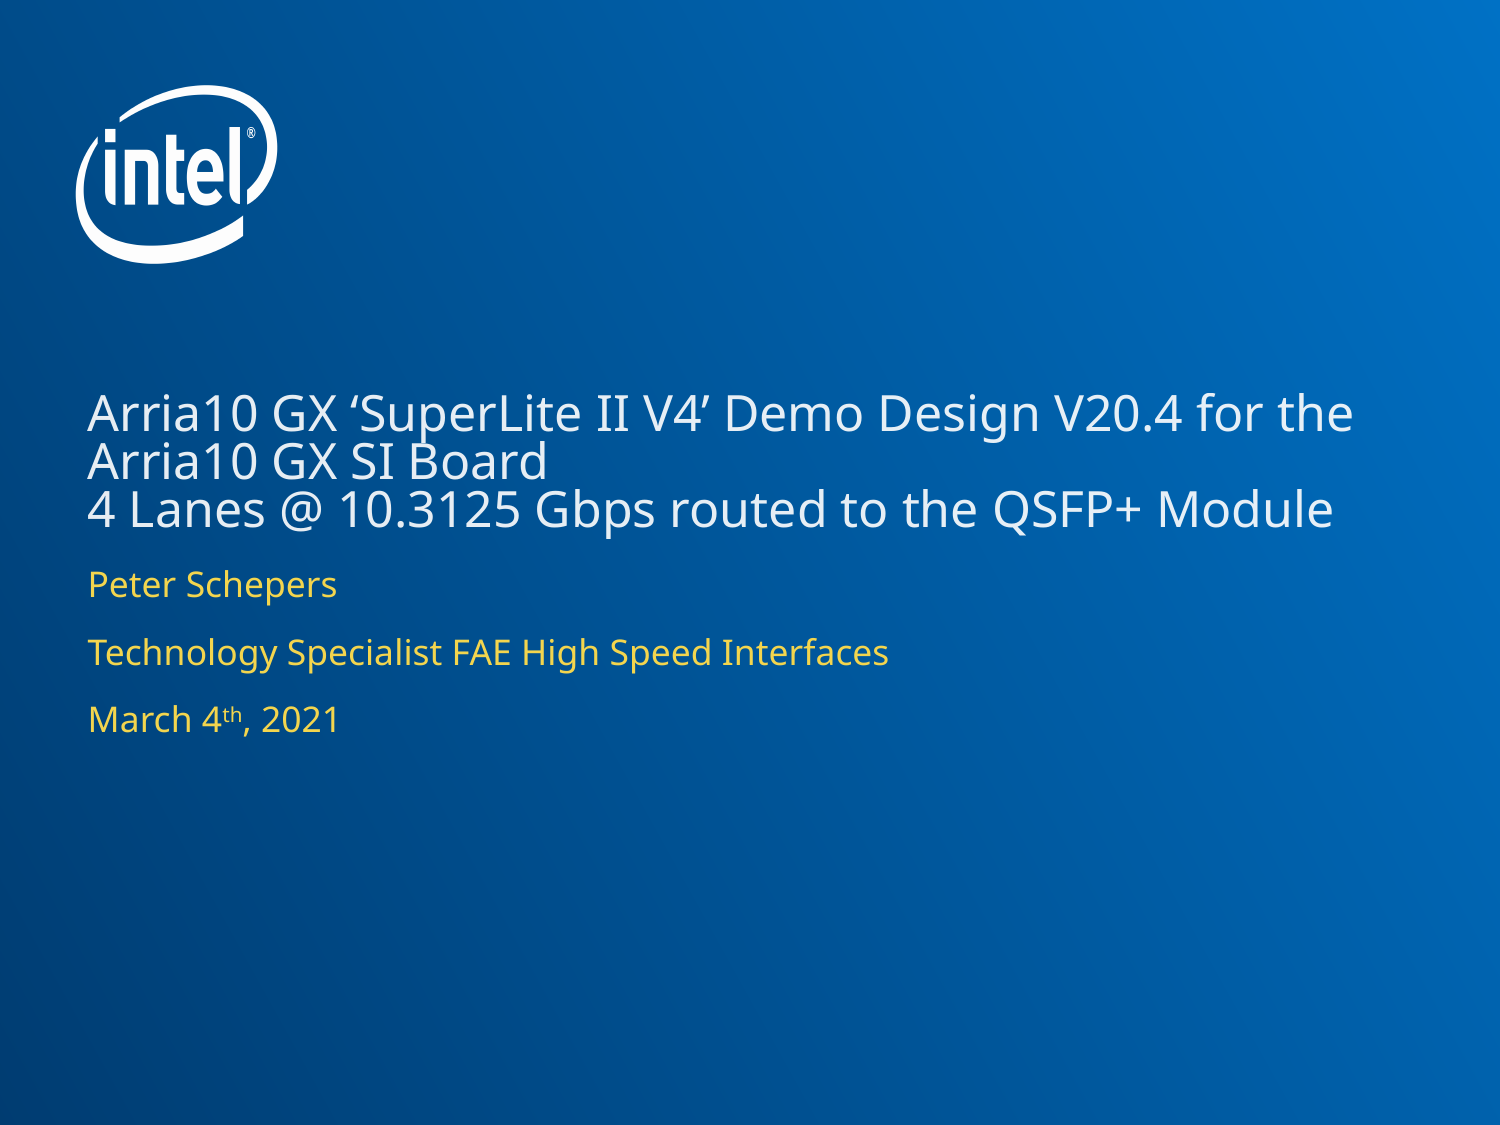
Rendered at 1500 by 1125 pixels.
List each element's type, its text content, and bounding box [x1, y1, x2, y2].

picture [74, 83, 279, 266]
subtitle Peter Schepers Technology Specialist FAE High Speed Interfaces March 4th, 2021 [87, 562, 1463, 763]
title Arria10 GX ‘SuperLite II V4’ Demo Design V20.4 for the Arria10 GX SI Board 4 Lanes @ 10.3125 Gbps routed to the QSFP+ Module [87, 350, 1413, 538]
